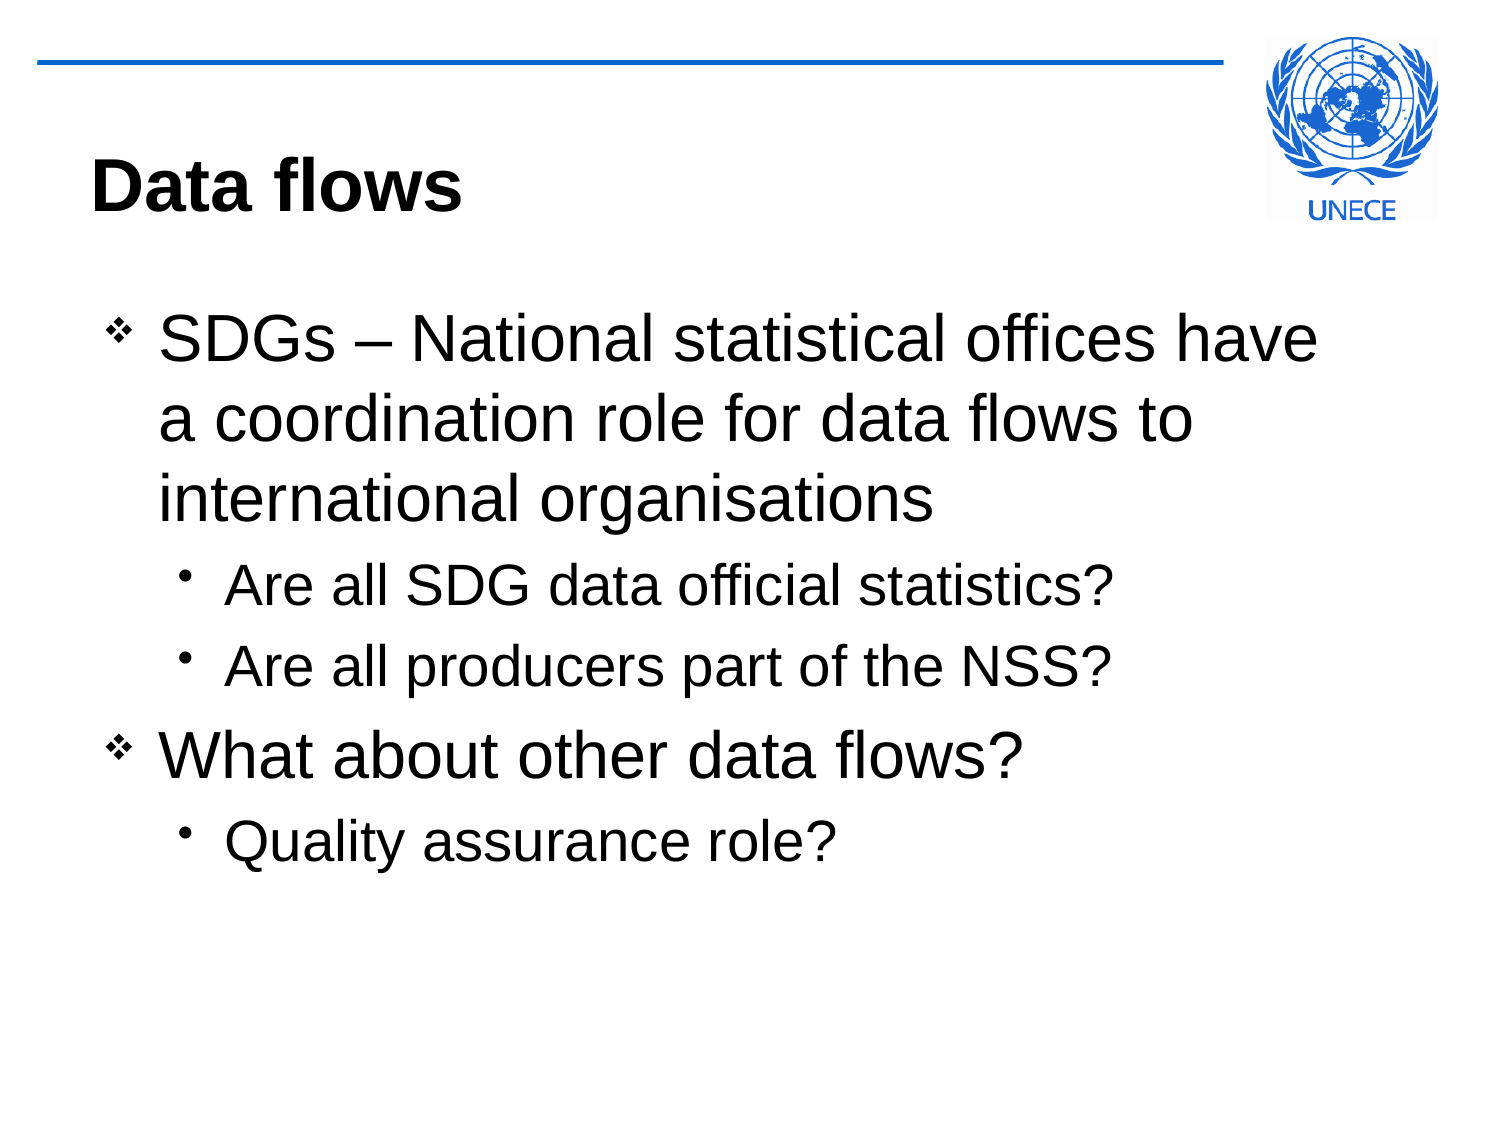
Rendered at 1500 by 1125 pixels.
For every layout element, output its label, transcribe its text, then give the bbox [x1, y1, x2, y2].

title Data flows [75, 99, 1238, 263]
picture [1266, 37, 1438, 221]
list SDGs – National statistical offices have a coordination role for data flows to international organisations Are all SDG data official statistics? Are all producers part of the NSS? What about other data flows? Quality assurance role? [87, 287, 1388, 1000]
